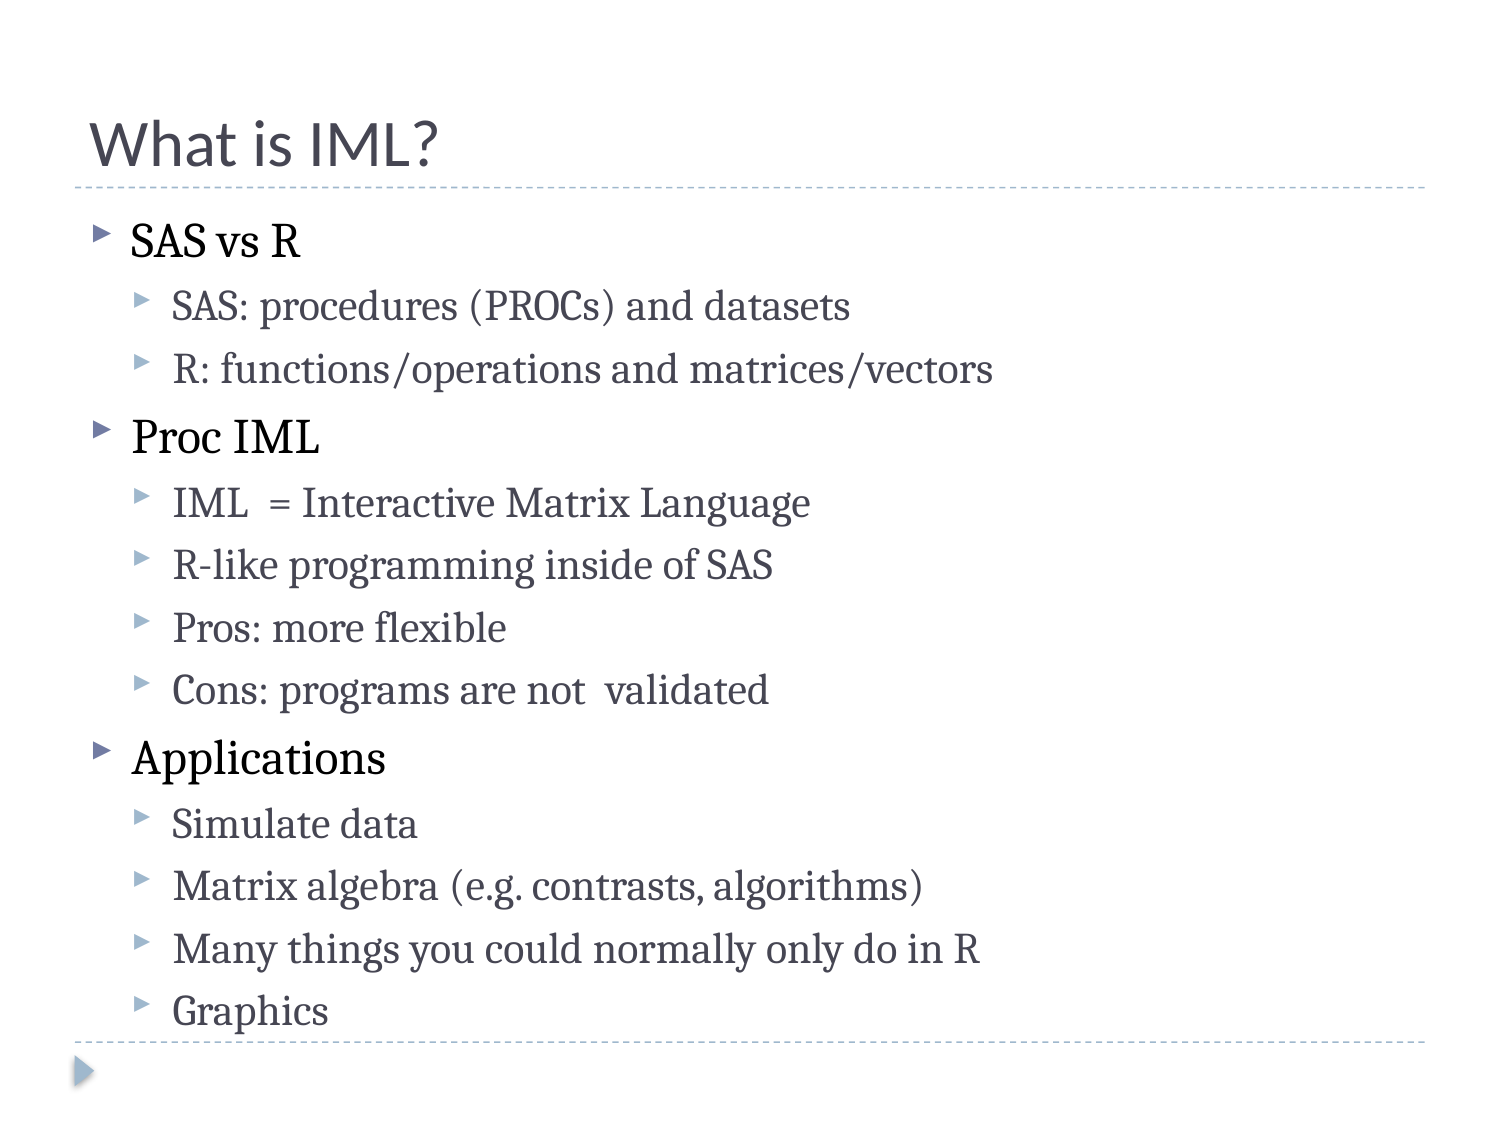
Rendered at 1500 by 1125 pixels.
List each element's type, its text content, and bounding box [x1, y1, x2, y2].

title What is IML? [75, 24, 1425, 188]
list SAS vs R SAS: procedures (PROCs) and datasets R: functions/operations and matrices/vectors Proc IML IML = Interactive Matrix Language R-like programming inside of SAS Pros: more flexible Cons: programs are not validated Applications Simulate data Matrix algebra (e.g. contrasts, algorithms) Many things you could normally only do in R Graphics [75, 200, 1425, 1050]
